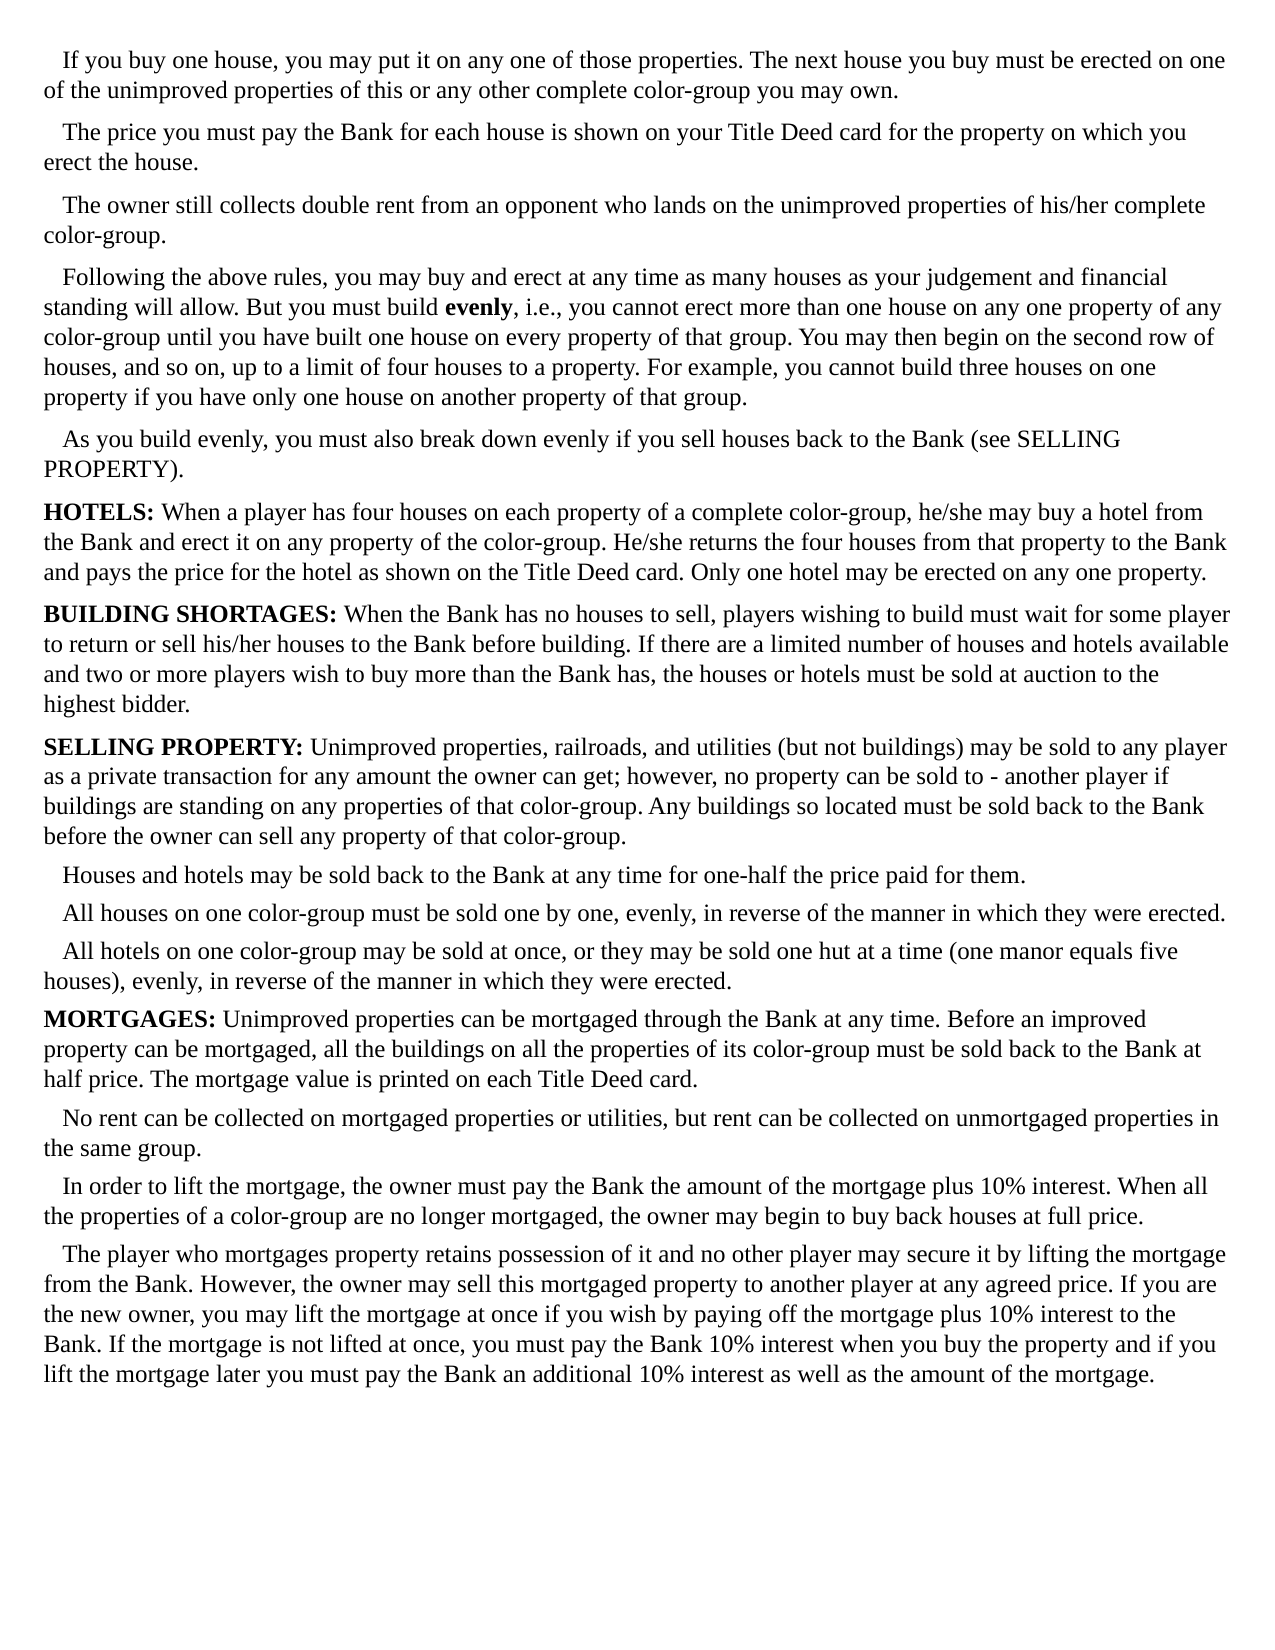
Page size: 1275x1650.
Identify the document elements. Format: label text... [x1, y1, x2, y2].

text_box If you buy one house, you may put it on any one of those properties. The next house you buy must be erected on one of the unimproved properties of this or any other complete color-group you may own. The price you must pay the Bank for each house is shown on your Title Deed card for the property on which you erect the house. The owner still collects double rent from an opponent who lands on the unimproved properties of his/her complete color-group. Following the above rules, you may buy and erect at any time as many houses as your judgement and financial standing will allow. But you must build evenly, i.e., you cannot erect more than one house on any one property of any color-group until you have built one house on every property of that group. You may then begin on the second row of houses, and so on, up to a limit of four houses to a property. For example, you cannot build three houses on one property if you have only one house on another property of that group. As you build evenly, you must also break down evenly if you sell houses back to the Bank (see SELLING PROPERTY). HOTELS: When a player has four houses on each property of a complete color-group, he/she may buy a hotel from the Bank and erect it on any property of the color-group. He/she returns the four houses from that property to the Bank and pays the price for the hotel as shown on the Title Deed card. Only one hotel may be erected on any one property. BUILDING SHORTAGES: When the Bank has no houses to sell, players wishing to build must wait for some player to return or sell his/her houses to the Bank before building. If there are a limited number of houses and hotels available and two or more players wish to buy more than the Bank has, the houses or hotels must be sold at auction to the highest bidder. SELLING PROPERTY: Unimproved properties, railroads, and utilities (but not buildings) may be sold to any player as a private transaction for any amount the owner can get; however, no property can be sold to - another player if buildings are standing on any properties of that color-group. Any buildings so located must be sold back to the Bank before the owner can sell any property of that color-group. Houses and hotels may be sold back to the Bank at any time for one-half the price paid for them. All houses on one color-group must be sold one by one, evenly, in reverse of the manner in which they were erected. All hotels on one color-group may be sold at once, or they may be sold one hut at a time (one manor equals five houses), evenly, in reverse of the manner in which they were erected. MORTGAGES: Unimproved properties can be mortgaged through the Bank at any time. Before an improved property can be mortgaged, all the buildings on all the properties of its color-group must be sold back to the Bank at half price. The mortgage value is printed on each Title Deed card. No rent can be collected on mortgaged properties or utilities, but rent can be collected on unmortgaged properties in the same group. In order to lift the mortgage, the owner must pay the Bank the amount of the mortgage plus 10% interest. When all the properties of a color-group are no longer mortgaged, the owner may begin to buy back houses at full price. The player who mortgages property retains possession of it and no other player may secure it by lifting the mortgage from the Bank. However, the owner may sell this mortgaged property to another player at any agreed price. If you are the new owner, you may lift the mortgage at once if you wish by paying off the mortgage plus 10% interest to the Bank. If the mortgage is not lifted at once, you must pay the Bank 10% interest when you buy the property and if you lift the mortgage later you must pay the Bank an additional 10% interest as well as the amount of the mortgage. [37, 37, 1238, 1613]
